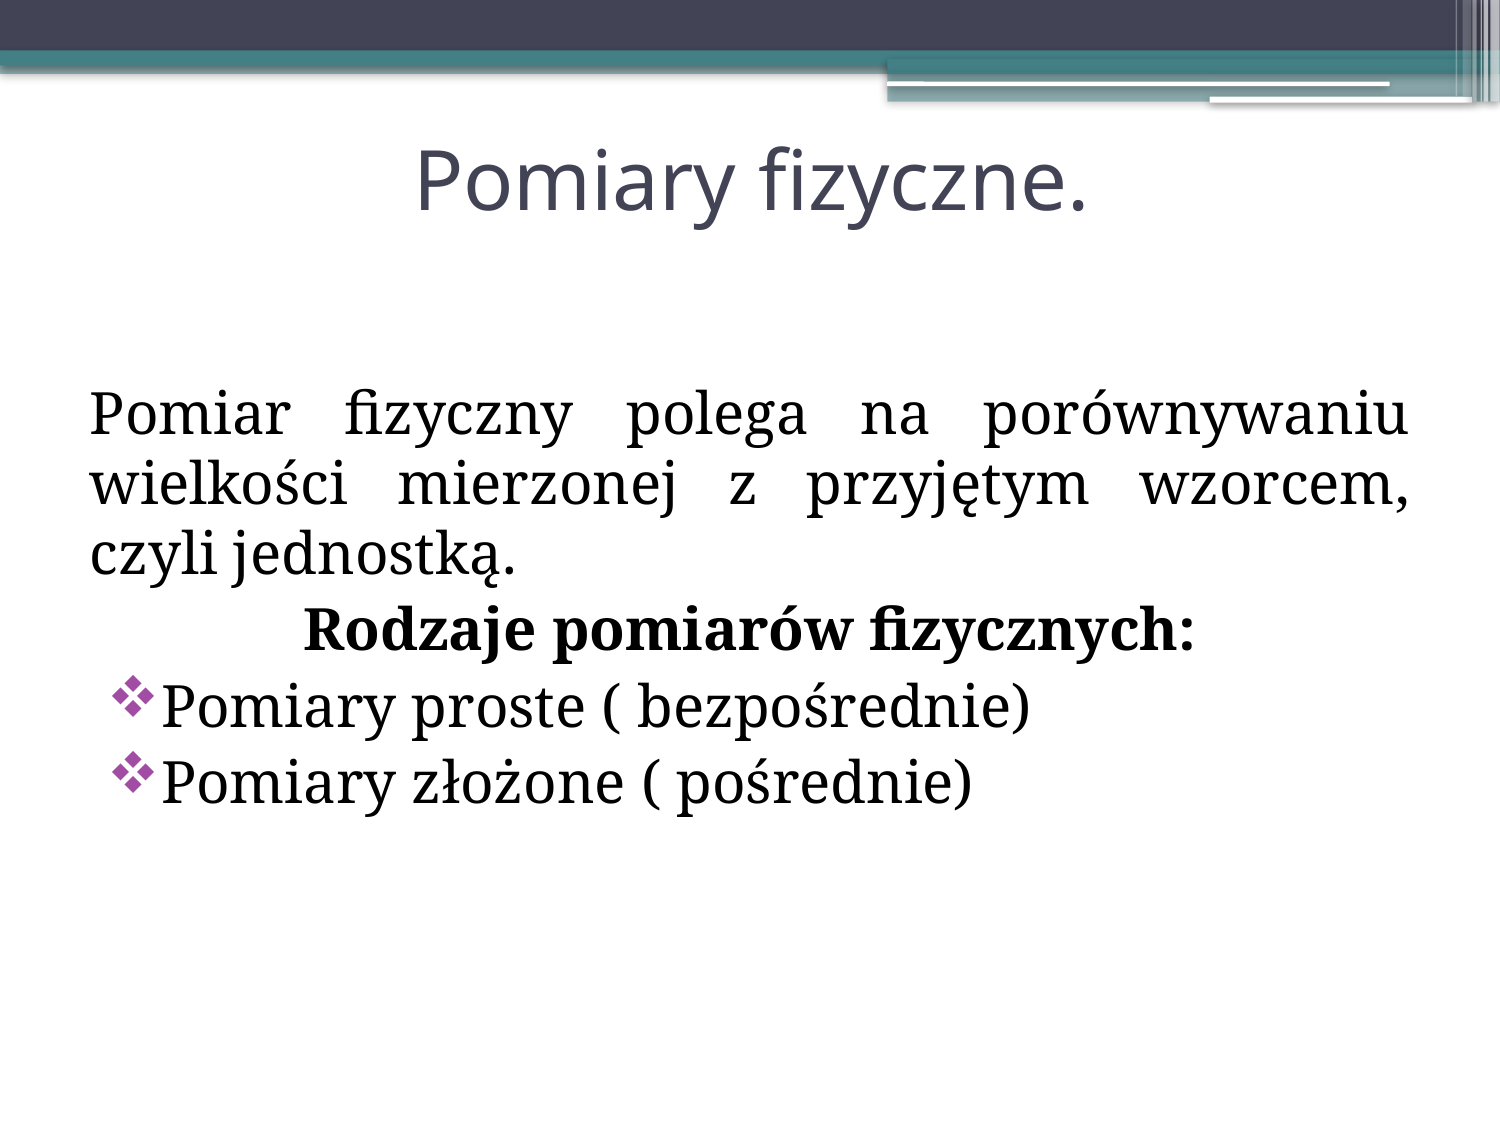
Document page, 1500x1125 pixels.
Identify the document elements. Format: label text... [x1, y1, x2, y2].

title Pomiary fizyczne. [76, 90, 1427, 265]
list Pomiar fizyczny polega na porównywaniu wielkości mierzonej z przyjętym wzorcem, czyli jednostką. Rodzaje pomiarów fizycznych: Pomiary proste ( bezpośrednie) Pomiary złożone ( pośrednie) [75, 368, 1425, 1079]
